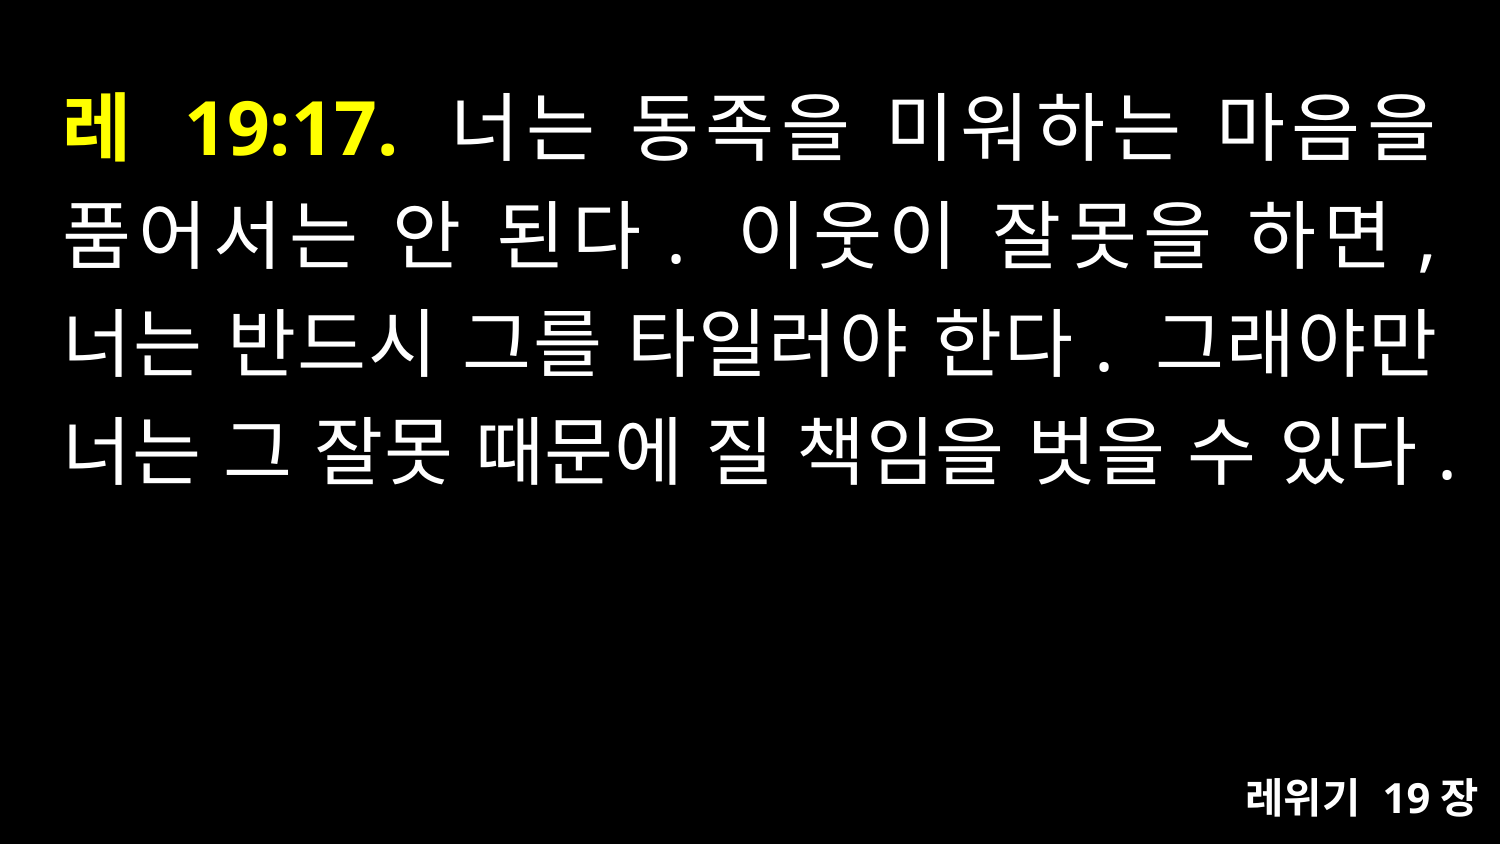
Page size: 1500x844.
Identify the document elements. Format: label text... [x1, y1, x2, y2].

title 레 19:17. 너는 동족을 미워하는 마음을 품어서는 안 된다. 이웃이 잘못을 하면, 너는 반드시 그를 타일러야 한다. 그래야만 너는 그 잘못 때문에 질 책임을 벗을 수 있다. [0, 0, 1500, 844]
subtitle 레위기 19장 [916, 770, 1500, 844]
